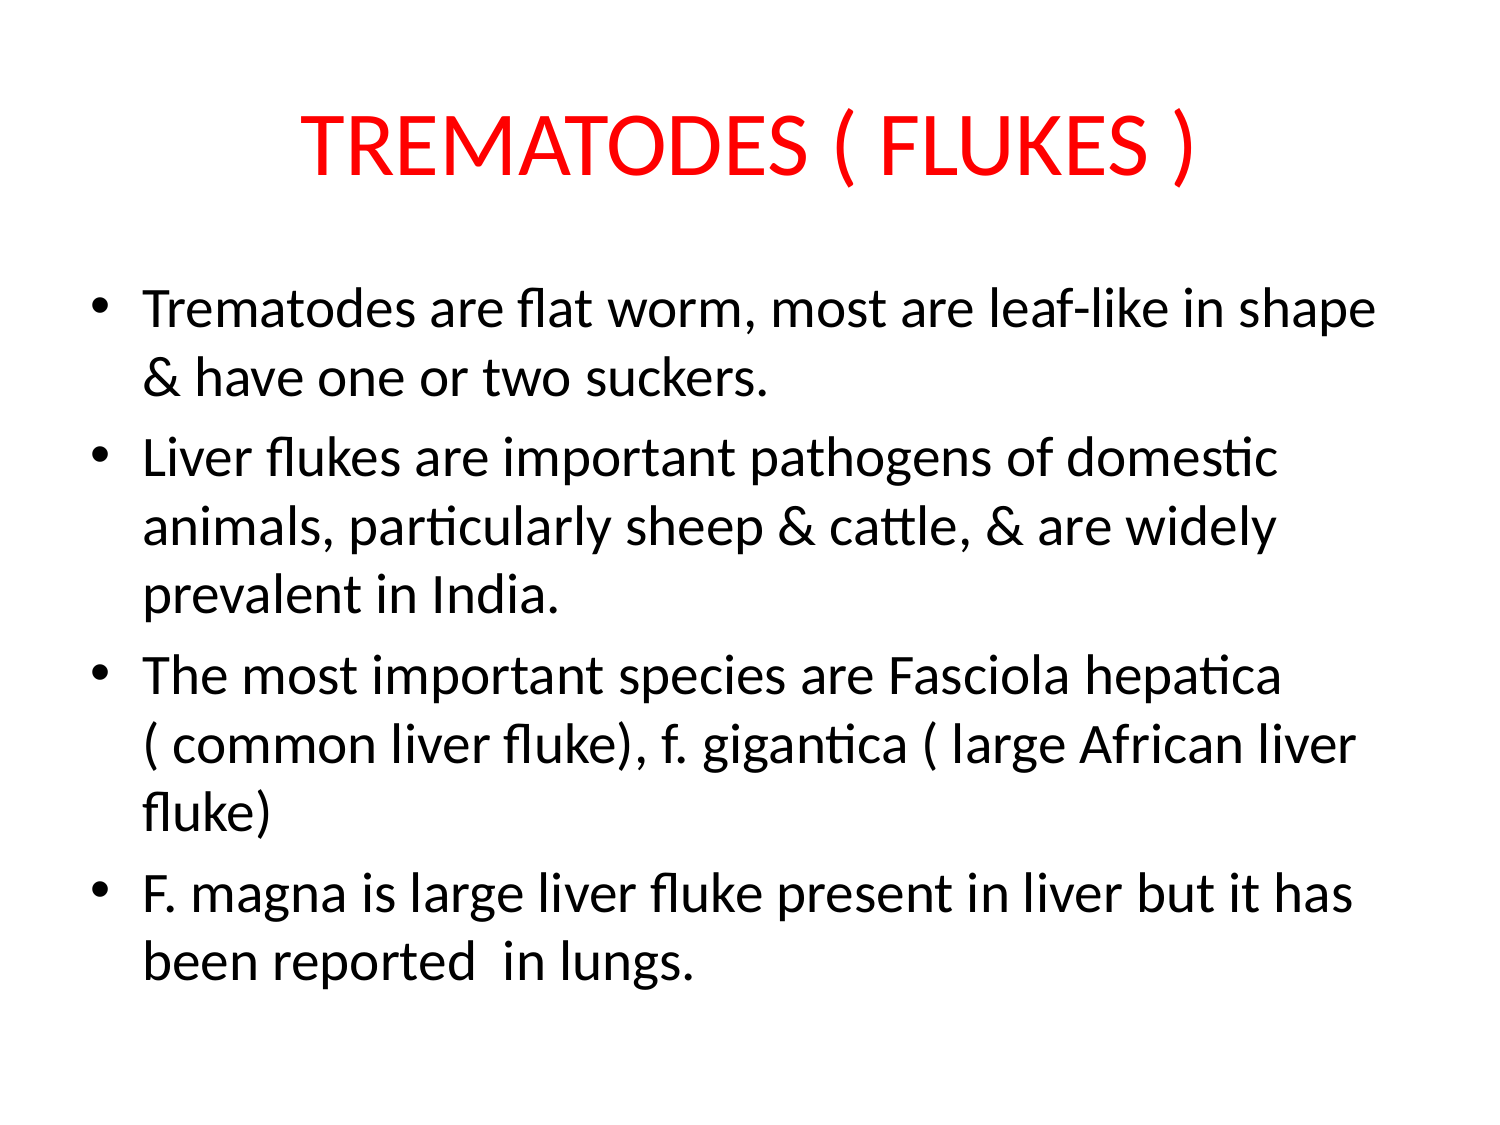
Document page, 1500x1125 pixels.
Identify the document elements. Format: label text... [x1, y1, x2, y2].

title TREMATODES ( FLUKES ) [75, 45, 1425, 233]
list Trematodes are flat worm, most are leaf-like in shape & have one or two suckers. Liver flukes are important pathogens of domestic animals, particularly sheep & cattle, & are widely prevalent in India. The most important species are Fasciola hepatica ( common liver fluke), f. gigantica ( large African liver fluke) F. magna is large liver fluke present in liver but it has been reported in lungs. [75, 262, 1425, 1005]
